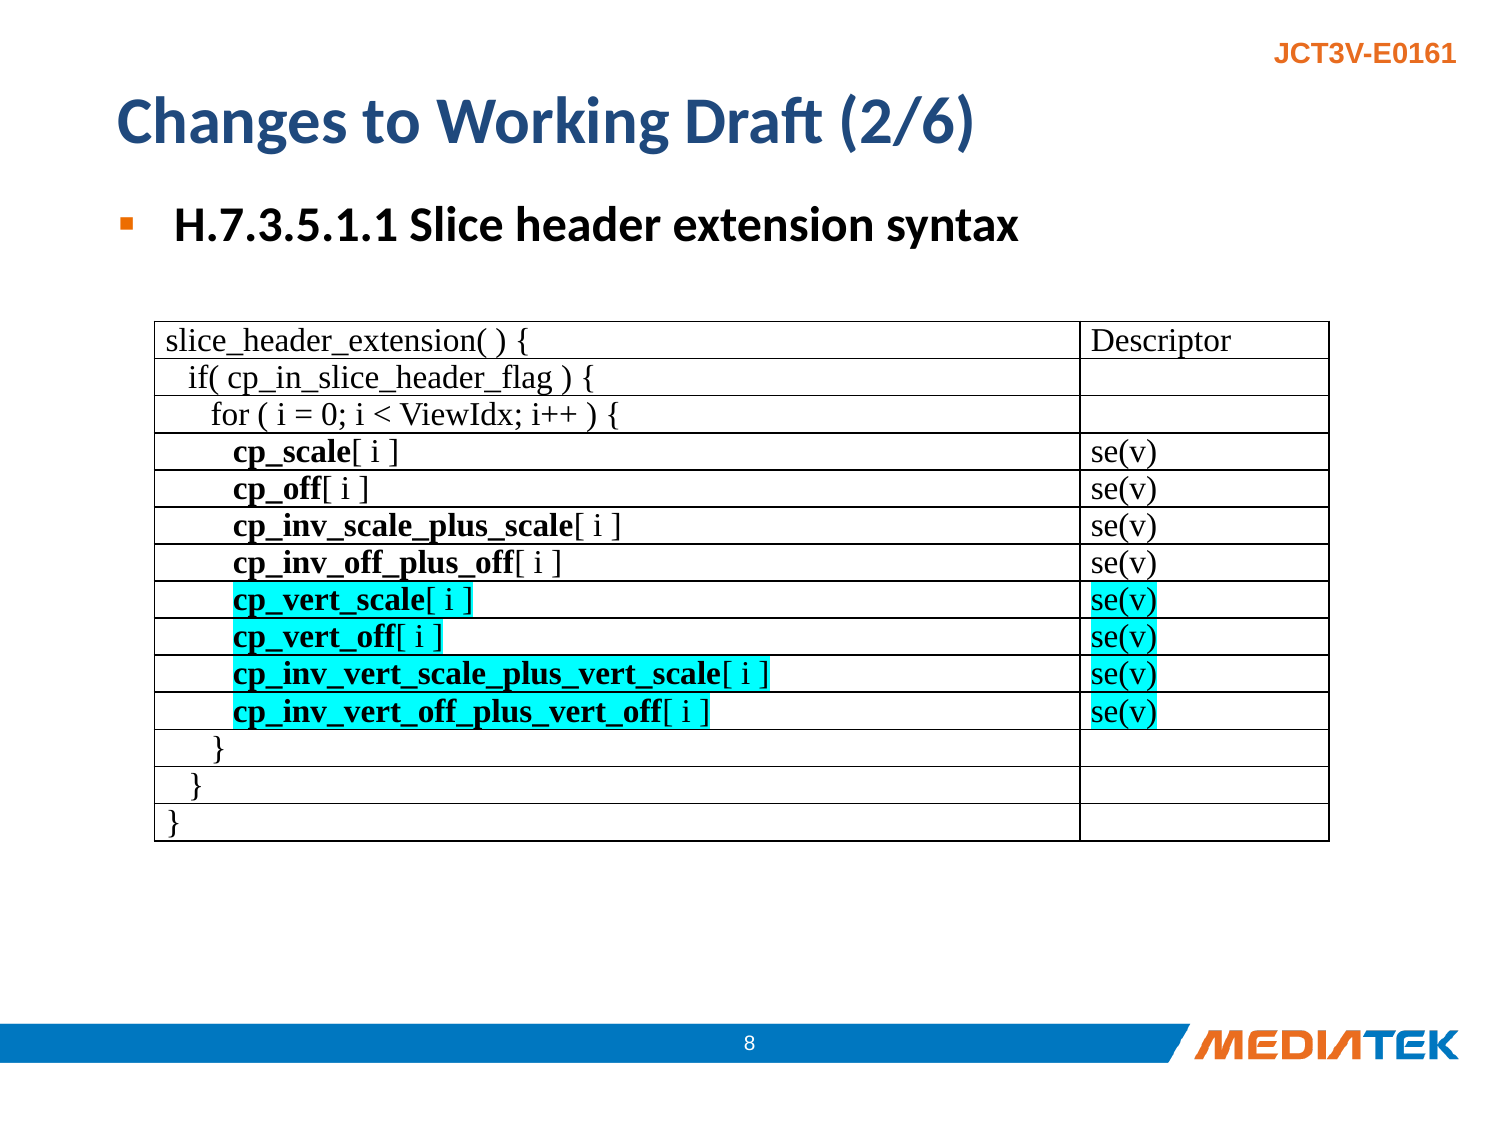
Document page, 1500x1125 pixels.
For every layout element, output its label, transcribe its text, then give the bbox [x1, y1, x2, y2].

picture [789, 1023, 1459, 1063]
table_cell cp_inv_vert_scale_plus_vert_scale[ i ] [155, 656, 1079, 691]
table_cell se(v) [1081, 656, 1328, 691]
table_cell cp_vert_scale[ i ] [155, 582, 1079, 617]
table_header Descriptor [1081, 322, 1328, 358]
table_cell se(v) [1081, 434, 1328, 469]
table_cell cp_off[ i ] [155, 471, 1079, 506]
table_cell } [155, 767, 1079, 803]
table_cell cp_inv_off_plus_off[ i ] [155, 545, 1079, 580]
table_cell for ( i = 0; i < ViewIdx; i++ ) { [155, 396, 1079, 432]
table_cell se(v) [1081, 582, 1328, 617]
table_cell se(v) [1081, 508, 1328, 543]
title Changes to Working Draft (2/6) [101, 62, 1425, 172]
picture [0, 1023, 711, 1063]
table_cell cp_inv_scale_plus_scale[ i ] [155, 508, 1079, 543]
table_cell se(v) [1081, 545, 1328, 580]
table_cell [1081, 359, 1328, 395]
table_cell } [155, 730, 1079, 766]
table_header slice_header_extension( ) { [155, 322, 1079, 358]
table_cell cp_inv_vert_off_plus_vert_off[ i ] [155, 693, 1079, 729]
table_cell [1081, 767, 1328, 803]
table_cell [1081, 730, 1328, 766]
table_cell se(v) [1081, 619, 1328, 654]
table_cell se(v) [1081, 471, 1328, 506]
table_cell if( cp_in_slice_header_flag ) { [155, 359, 1079, 395]
list H.7.3.5.1.1 Slice header extension syntax [102, 184, 1425, 998]
table_cell [1081, 804, 1328, 840]
table_cell se(v) [1081, 693, 1328, 729]
slide_number 7 [711, 1022, 789, 1090]
table_cell cp_vert_off[ i ] [155, 619, 1079, 654]
table_cell [1081, 396, 1328, 432]
table_cell } [155, 804, 1079, 840]
table_cell cp_scale[ i ] [155, 434, 1079, 469]
